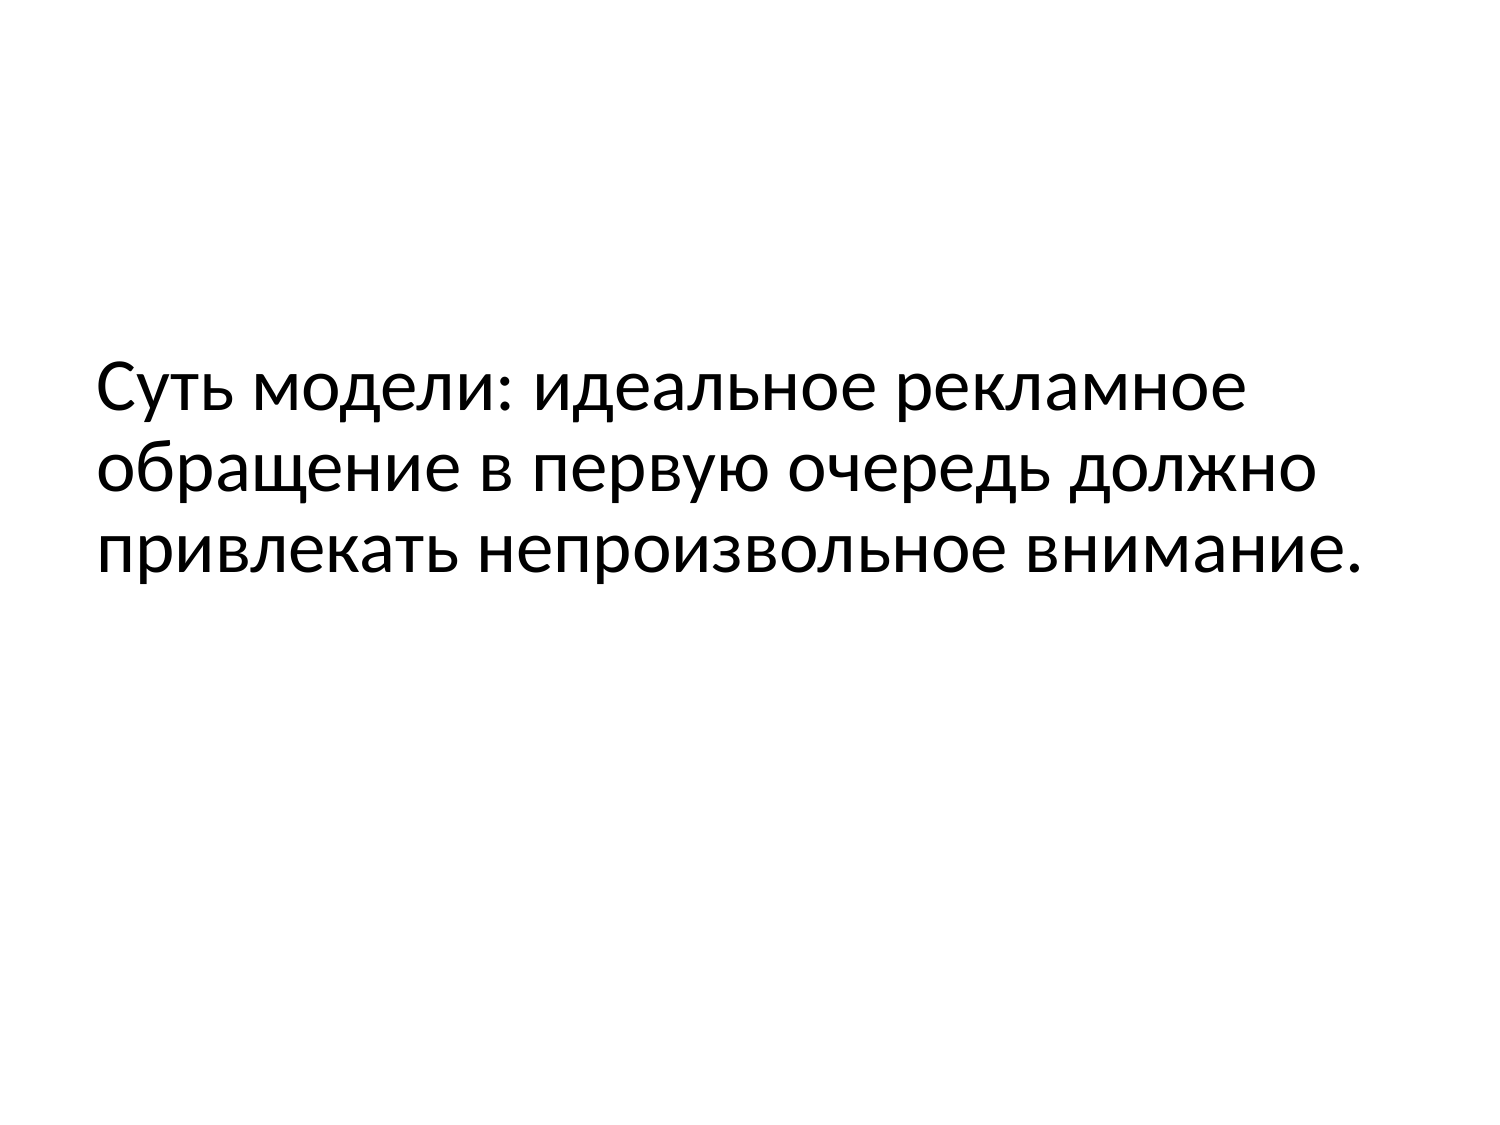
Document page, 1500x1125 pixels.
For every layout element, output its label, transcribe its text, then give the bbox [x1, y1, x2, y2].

list Суть модели: идеальное рекламное обращение в первую очередь должно привлекать непроизвольное внимание. [53, 338, 1447, 835]
